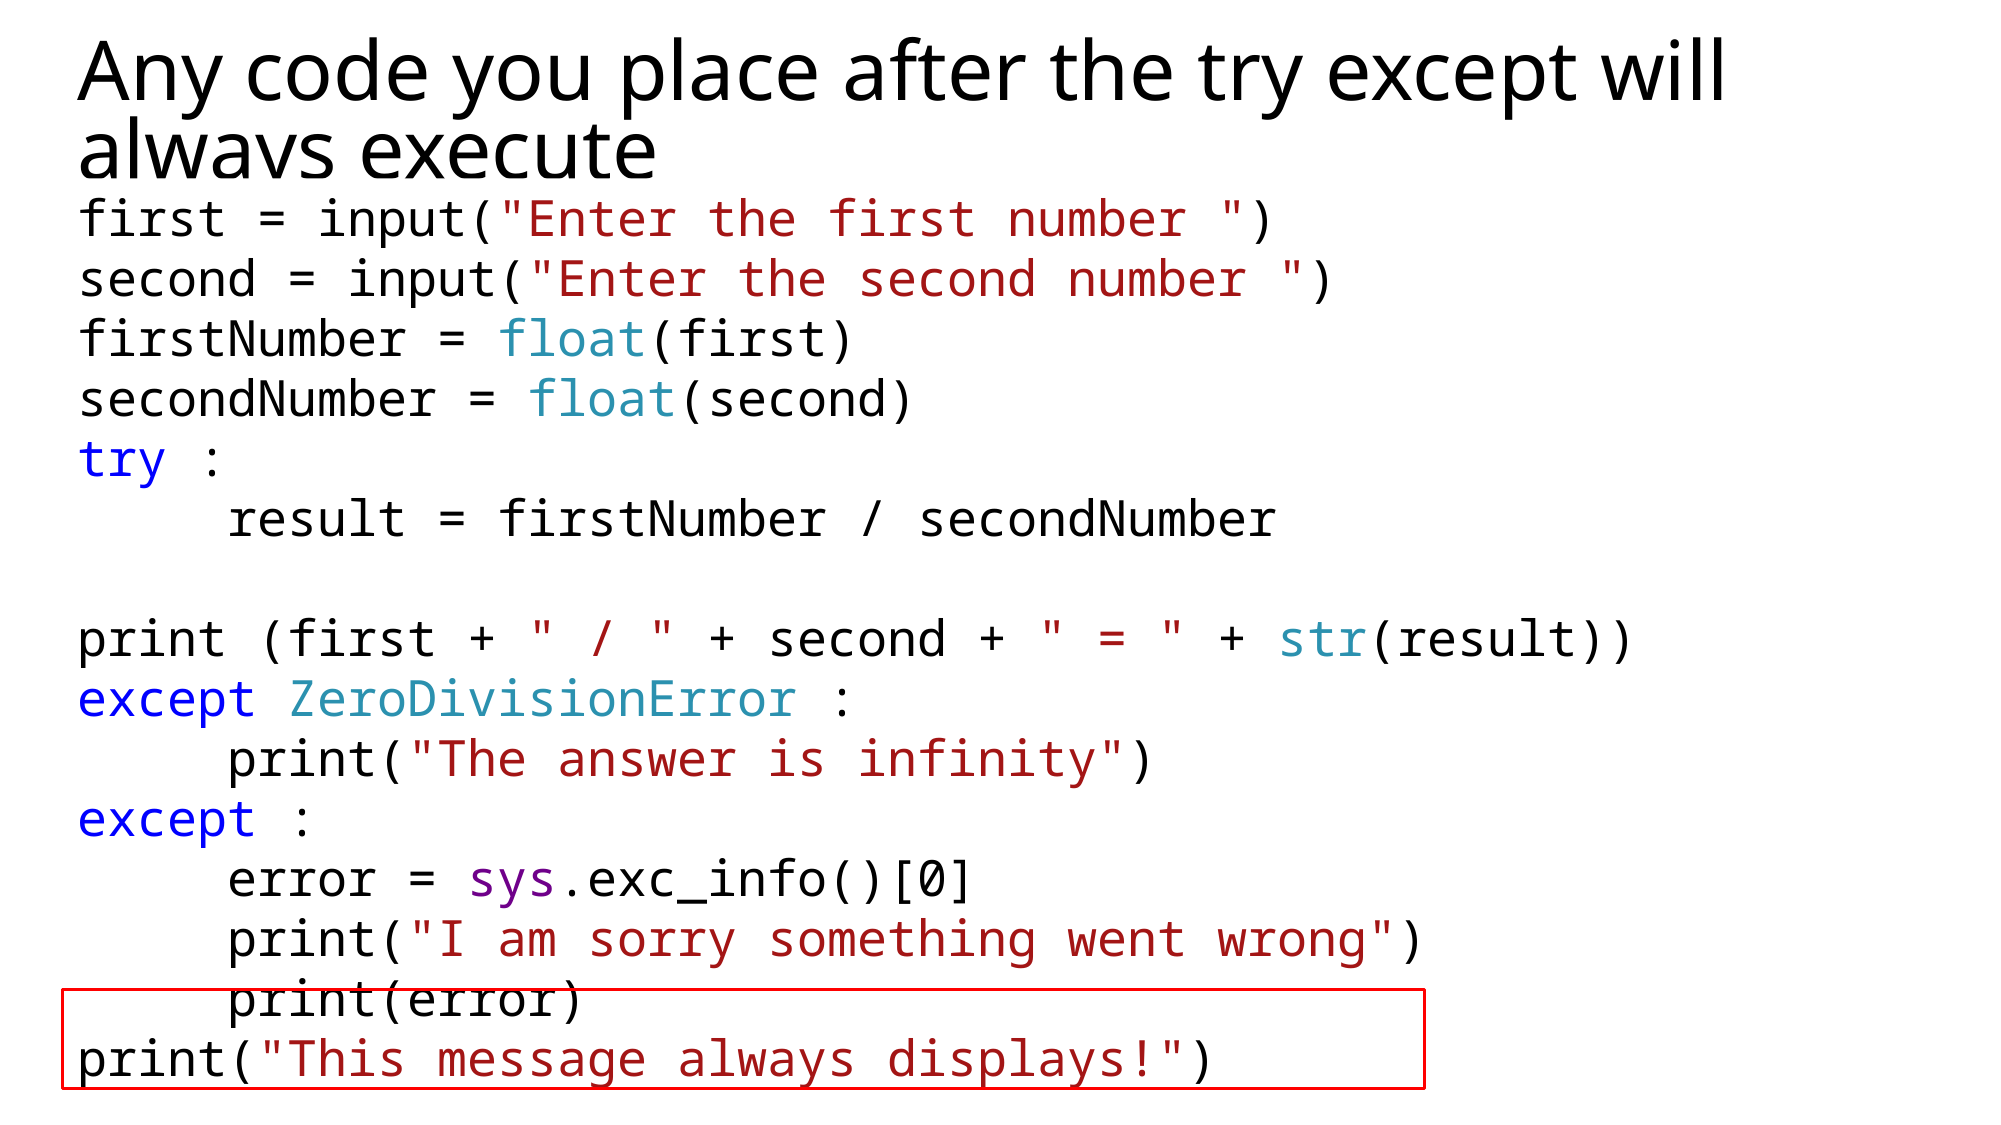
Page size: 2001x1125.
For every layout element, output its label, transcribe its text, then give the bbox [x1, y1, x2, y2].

title Any code you place after the try except will always execute [62, 29, 1953, 205]
list first = input("Enter the first number ") second = input("Enter the second number ") firstNumber = float(first) secondNumber = float(second) try : result = firstNumber / secondNumber print (first + " / " + second + " = " + str(result)) except ZeroDivisionError : print("The answer is infinity") except : error = sys.exc_info()[0] print("I am sorry something went wrong") print(error) print("This message always displays!") [62, 178, 1694, 1094]
text_box [60, 988, 1427, 1090]
